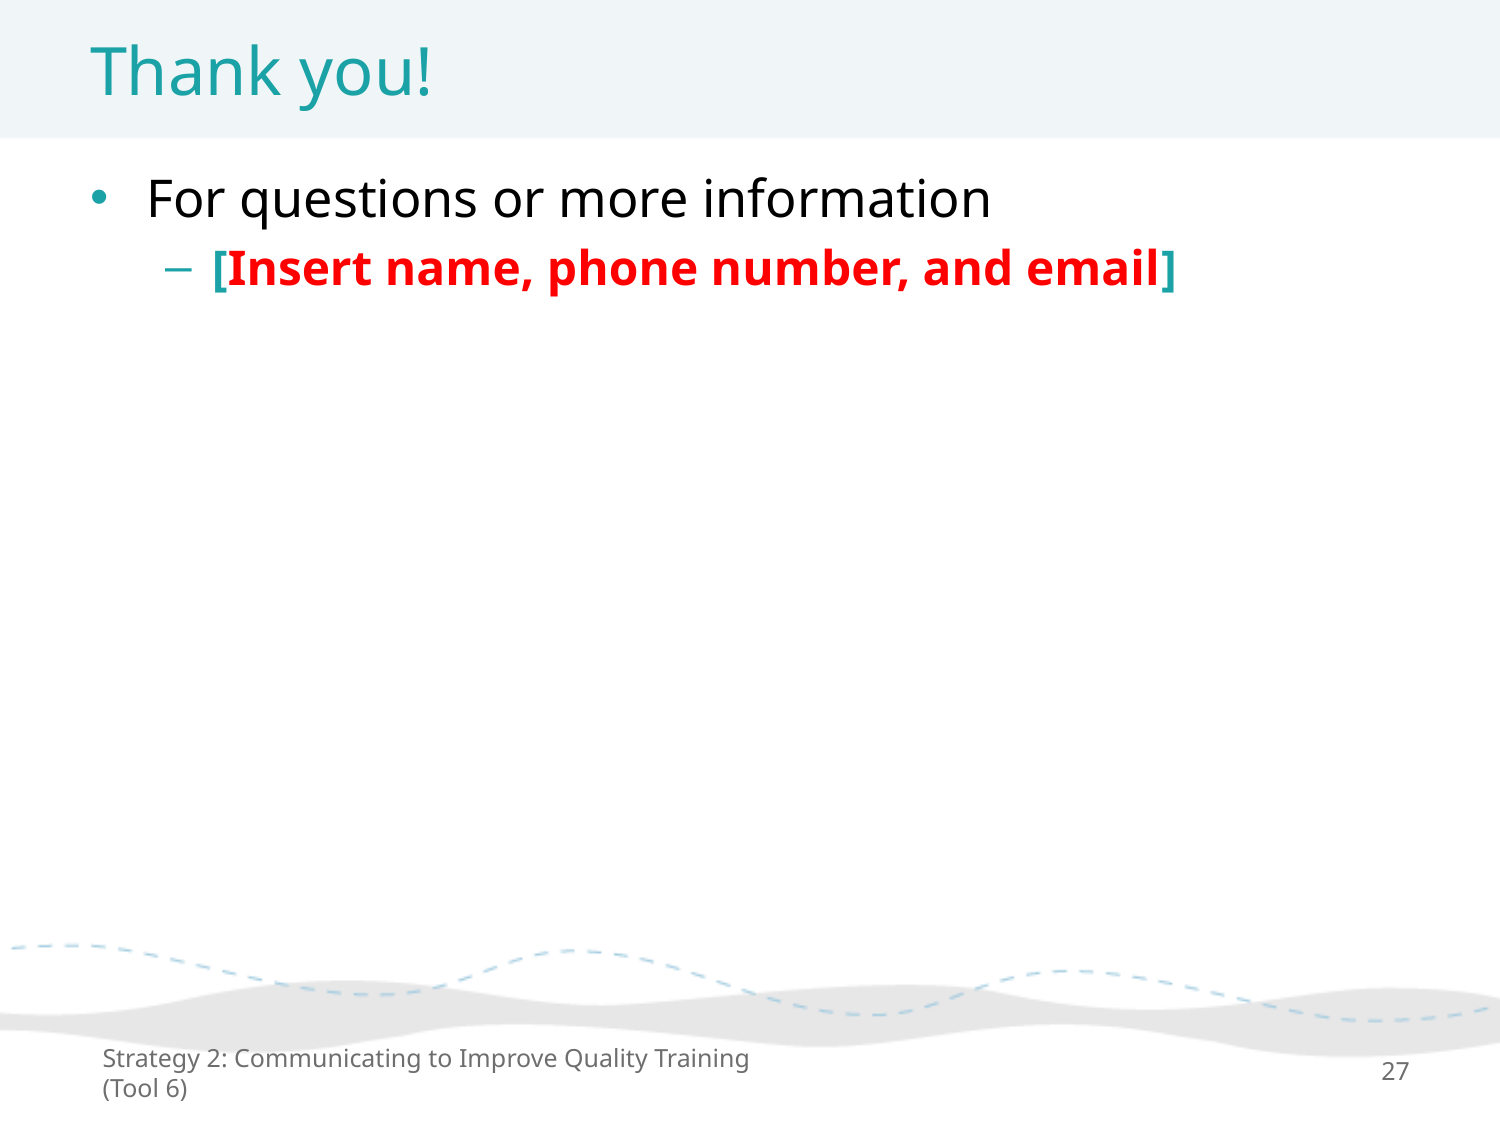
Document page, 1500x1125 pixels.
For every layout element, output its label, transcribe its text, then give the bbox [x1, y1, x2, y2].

picture [0, 0, 1500, 1125]
title Thank you! [75, 0, 1425, 138]
list For questions or more information [Insert name, phone number, and email] [75, 157, 1425, 900]
footer Strategy 2: Communicating to Improve Quality Training (Tool 6) [87, 1042, 825, 1103]
slide_number 27 [1074, 1042, 1425, 1103]
